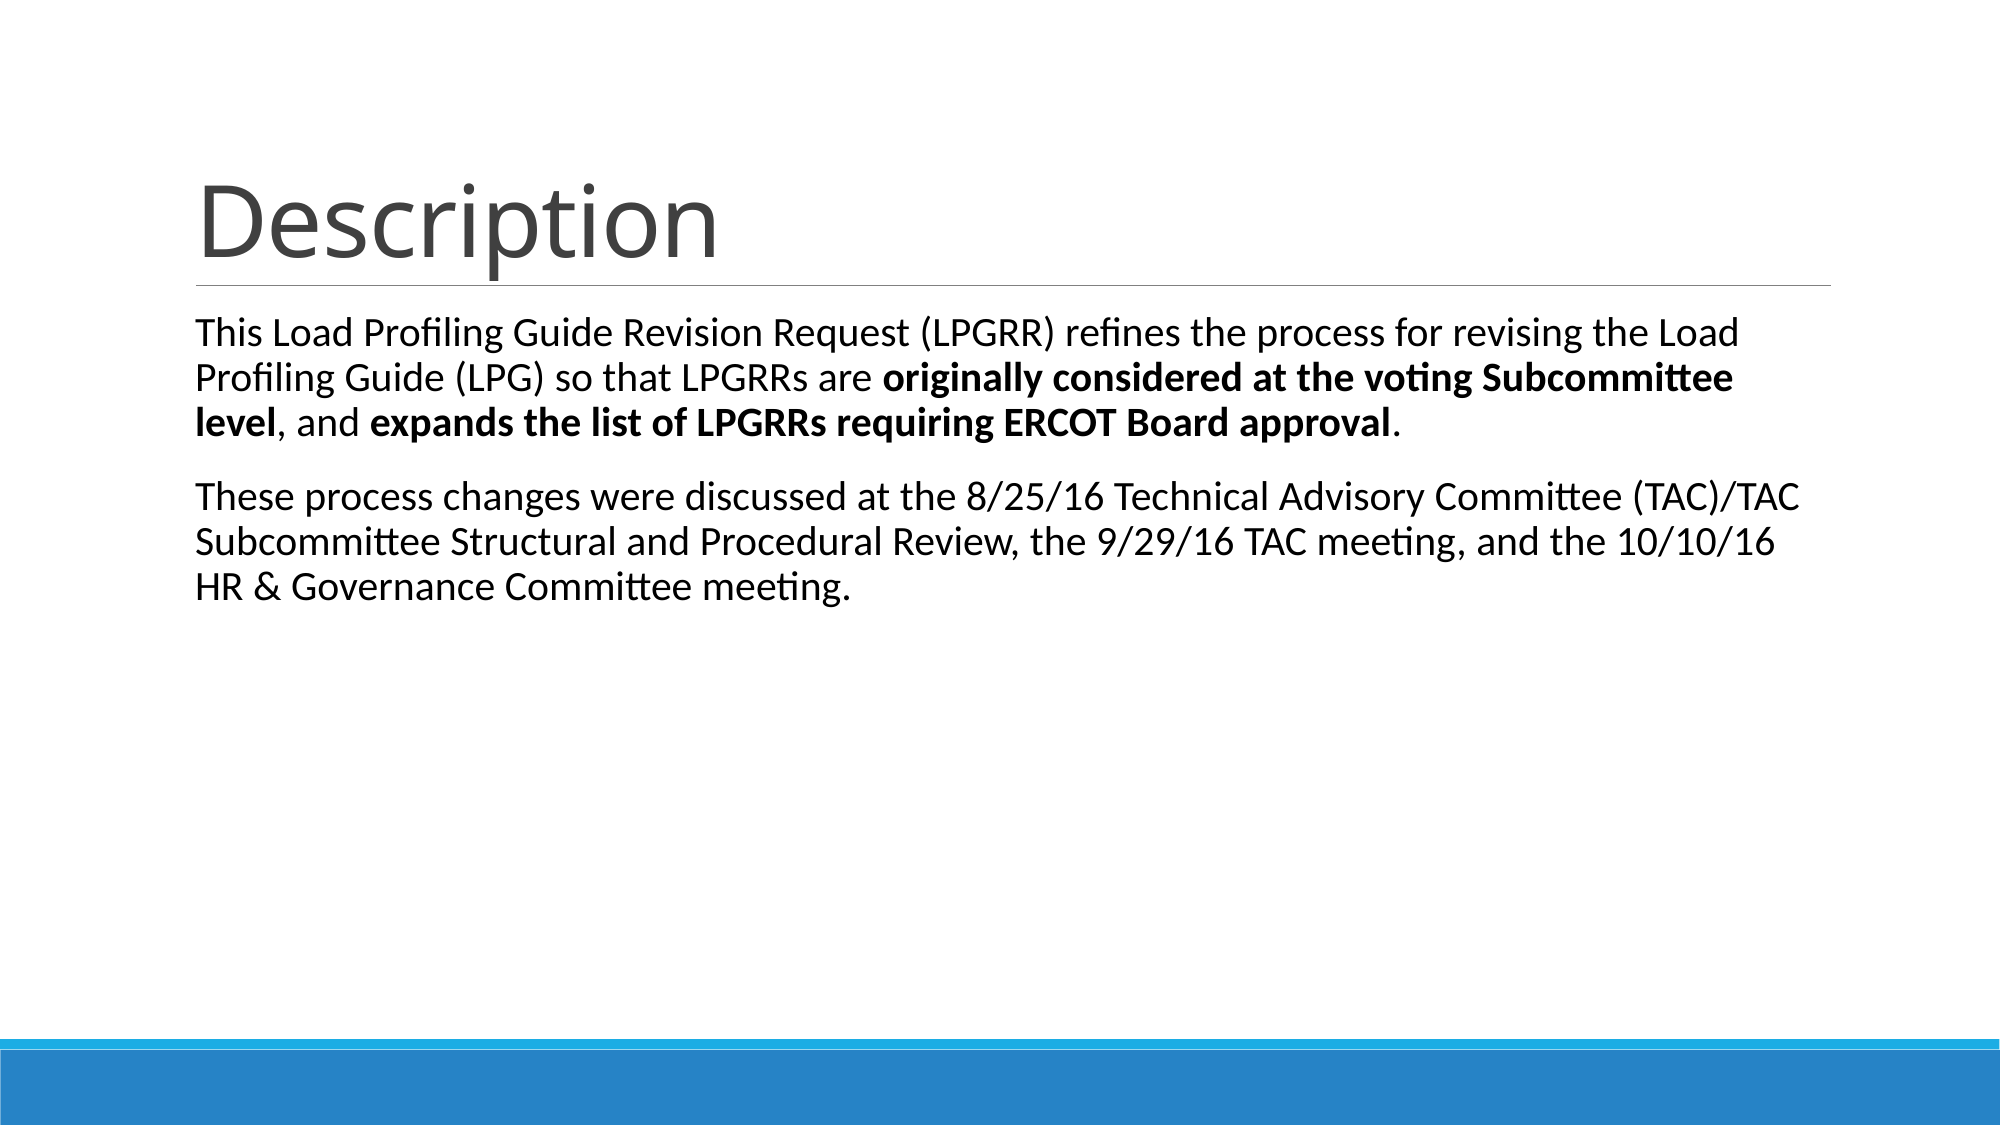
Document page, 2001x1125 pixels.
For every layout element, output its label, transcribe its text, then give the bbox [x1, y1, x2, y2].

title Description [180, 47, 1830, 285]
list This Load Profiling Guide Revision Request (LPGRR) refines the process for revising the Load Profiling Guide (LPG) so that LPGRRs are originally considered at the voting Subcommittee level, and expands the list of LPGRRs requiring ERCOT Board approval. These process changes were discussed at the 8/25/16 Technical Advisory Committee (TAC)/TAC Subcommittee Structural and Procedural Review, the 9/29/16 TAC meeting, and the 10/10/16 HR & Governance Committee meeting. [180, 302, 1830, 963]
